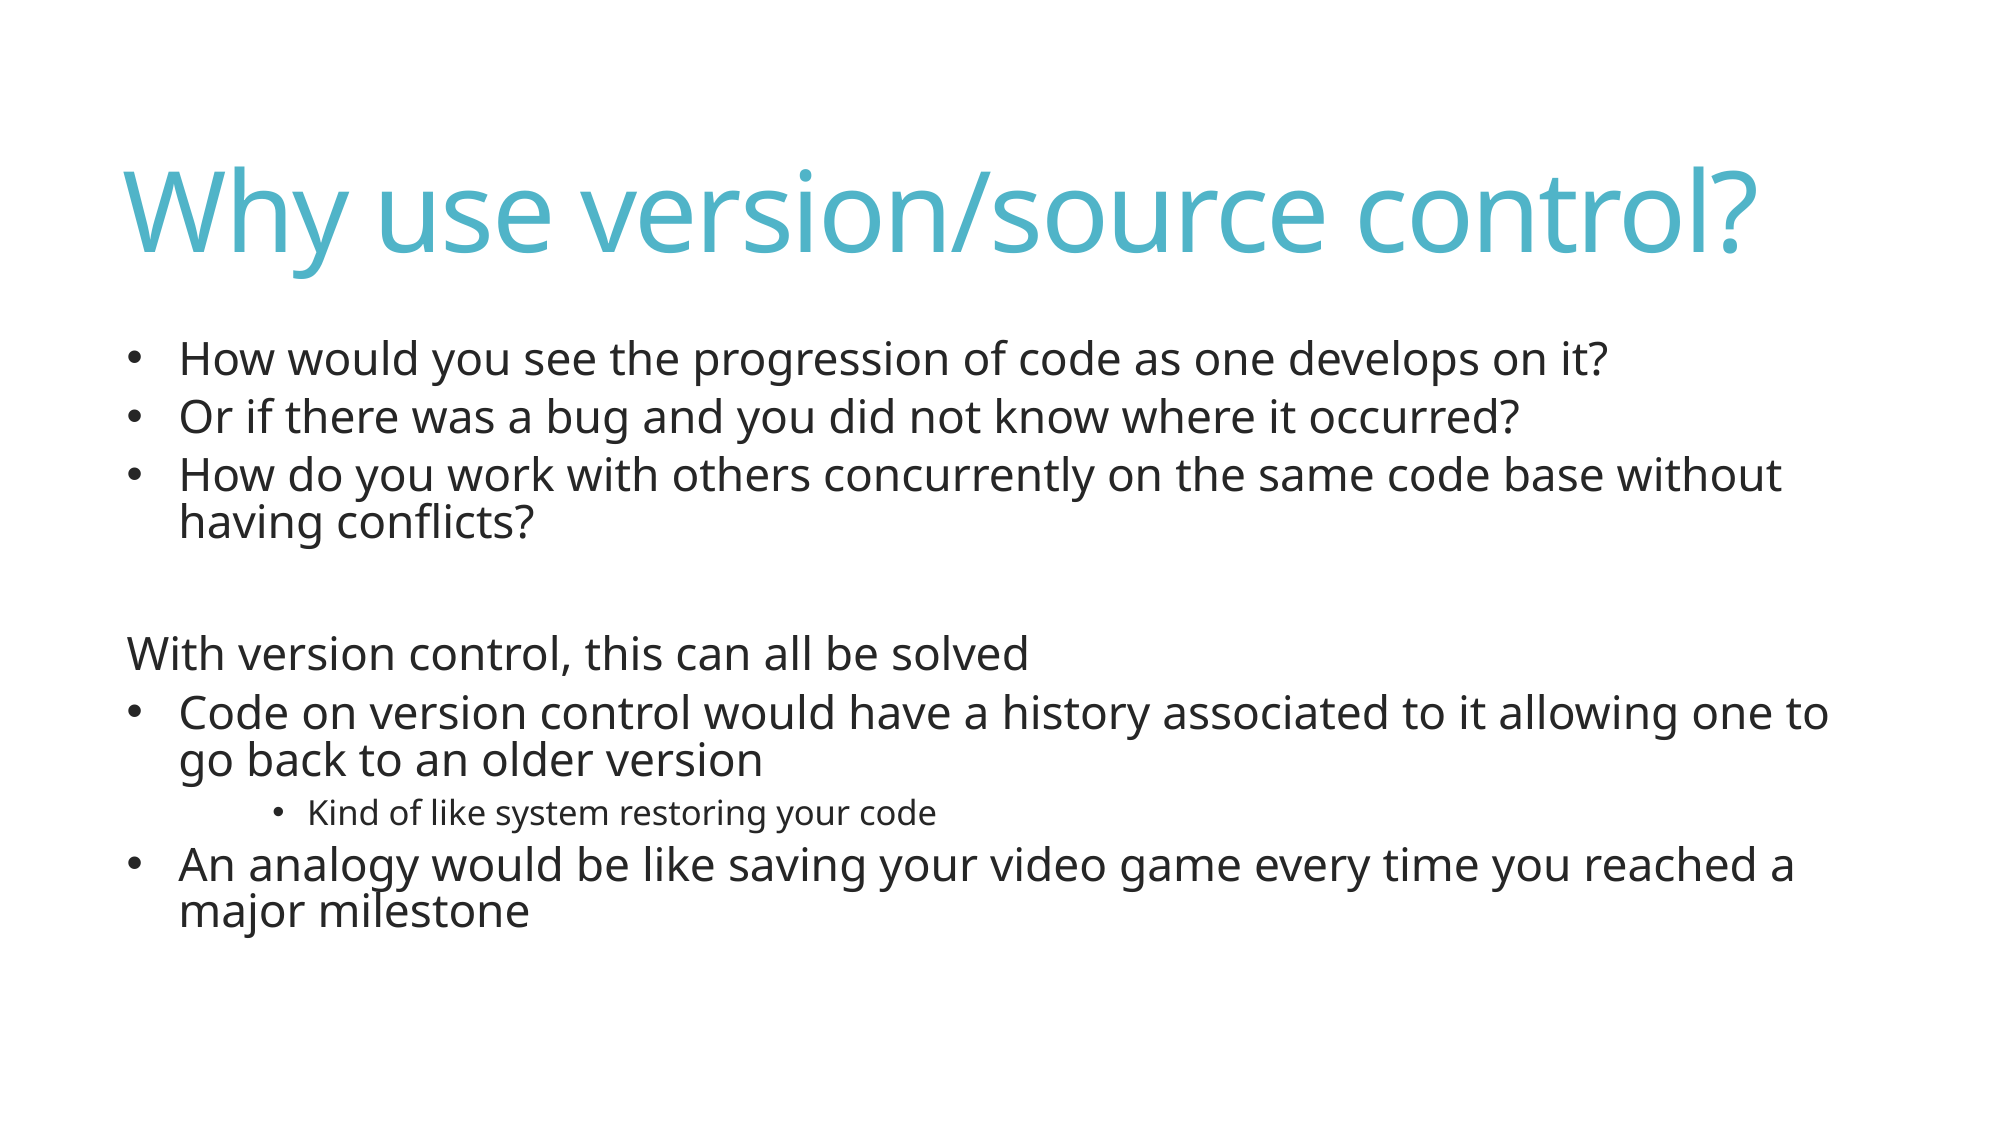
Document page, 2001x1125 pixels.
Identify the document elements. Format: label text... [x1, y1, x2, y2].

title Why use version/source control? [107, 81, 1875, 354]
list How would you see the progression of code as one develops on it? Or if there was a bug and you did not know where it occurred? How do you work with others concurrently on the same code base without having conflicts? With version control, this can all be solved Code on version control would have a history associated to it allowing one to go back to an older version Kind of like system restoring your code An analogy would be like saving your video game every time you reached a major milestone [111, 329, 1876, 948]
